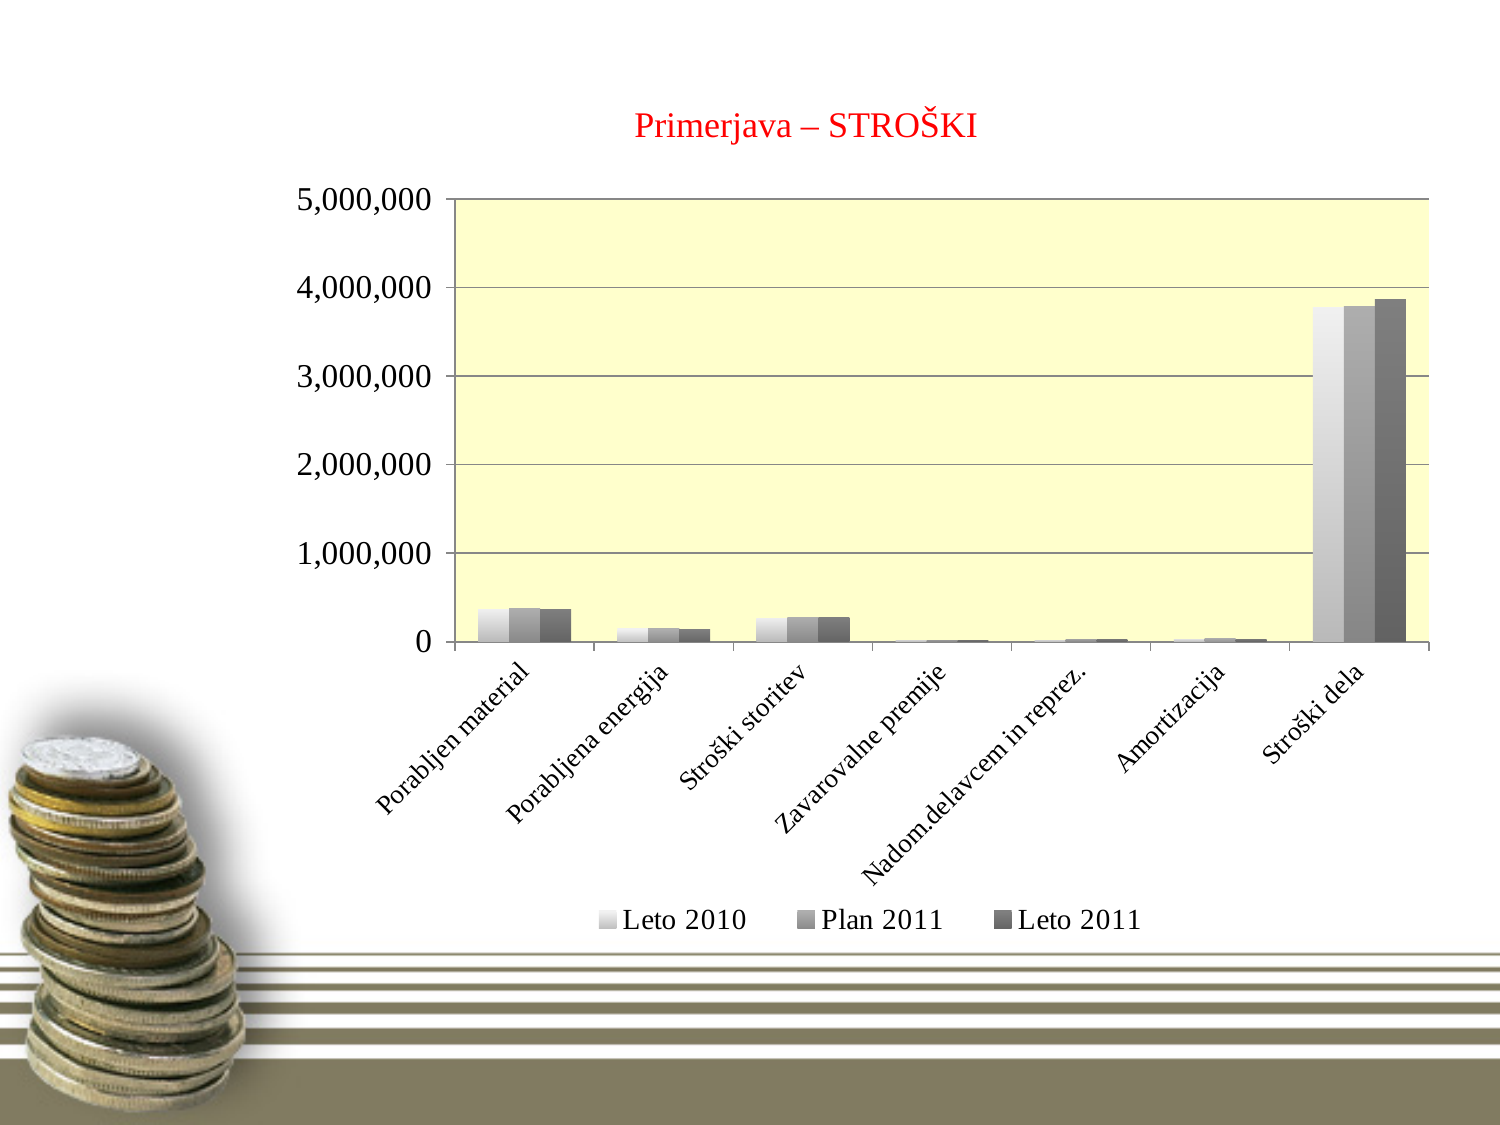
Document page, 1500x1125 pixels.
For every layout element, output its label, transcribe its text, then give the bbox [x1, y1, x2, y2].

chart [187, 175, 1430, 950]
title Primerjava – STROŠKI [234, 93, 1388, 174]
picture [0, 0, 1500, 1125]
